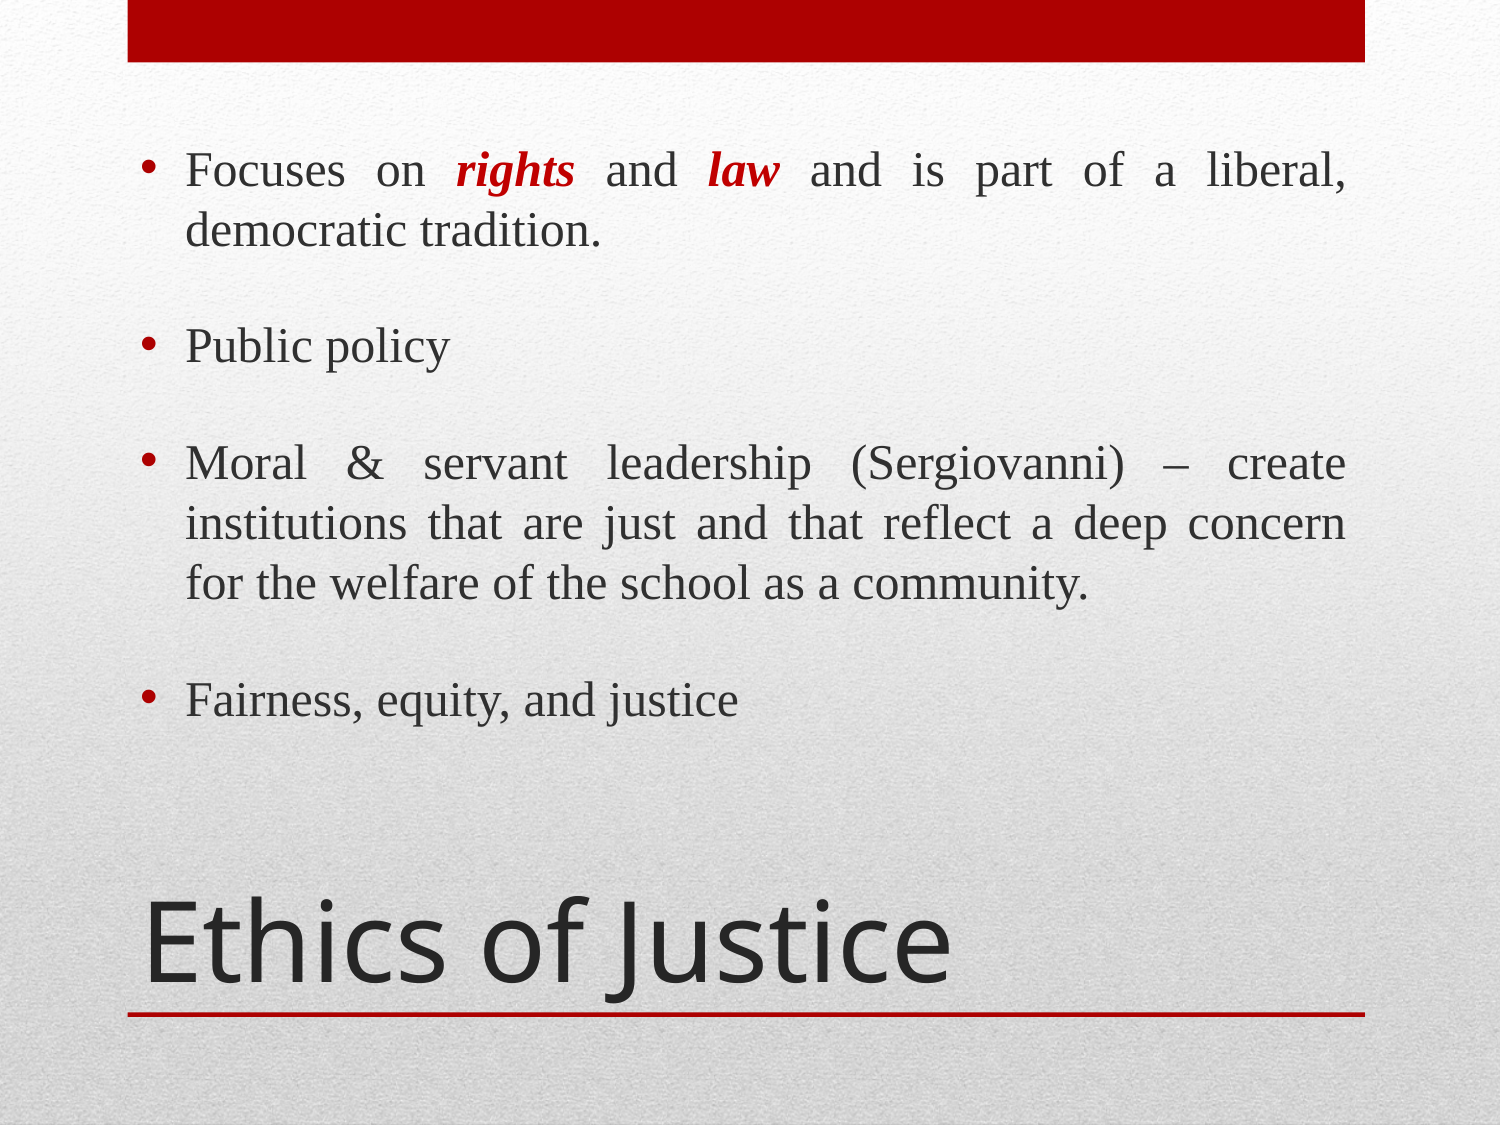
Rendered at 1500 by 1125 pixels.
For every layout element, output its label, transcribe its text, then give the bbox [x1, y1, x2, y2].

list Focuses on rights and law and is part of a liberal, democratic tradition. Public policy Moral & servant leadership (Sergiovanni) – create institutions that are just and that reflect a deep concern for the welfare of the school as a community. Fairness, equity, and justice [125, 112, 1363, 750]
title Ethics of Justice [125, 750, 1238, 1013]
